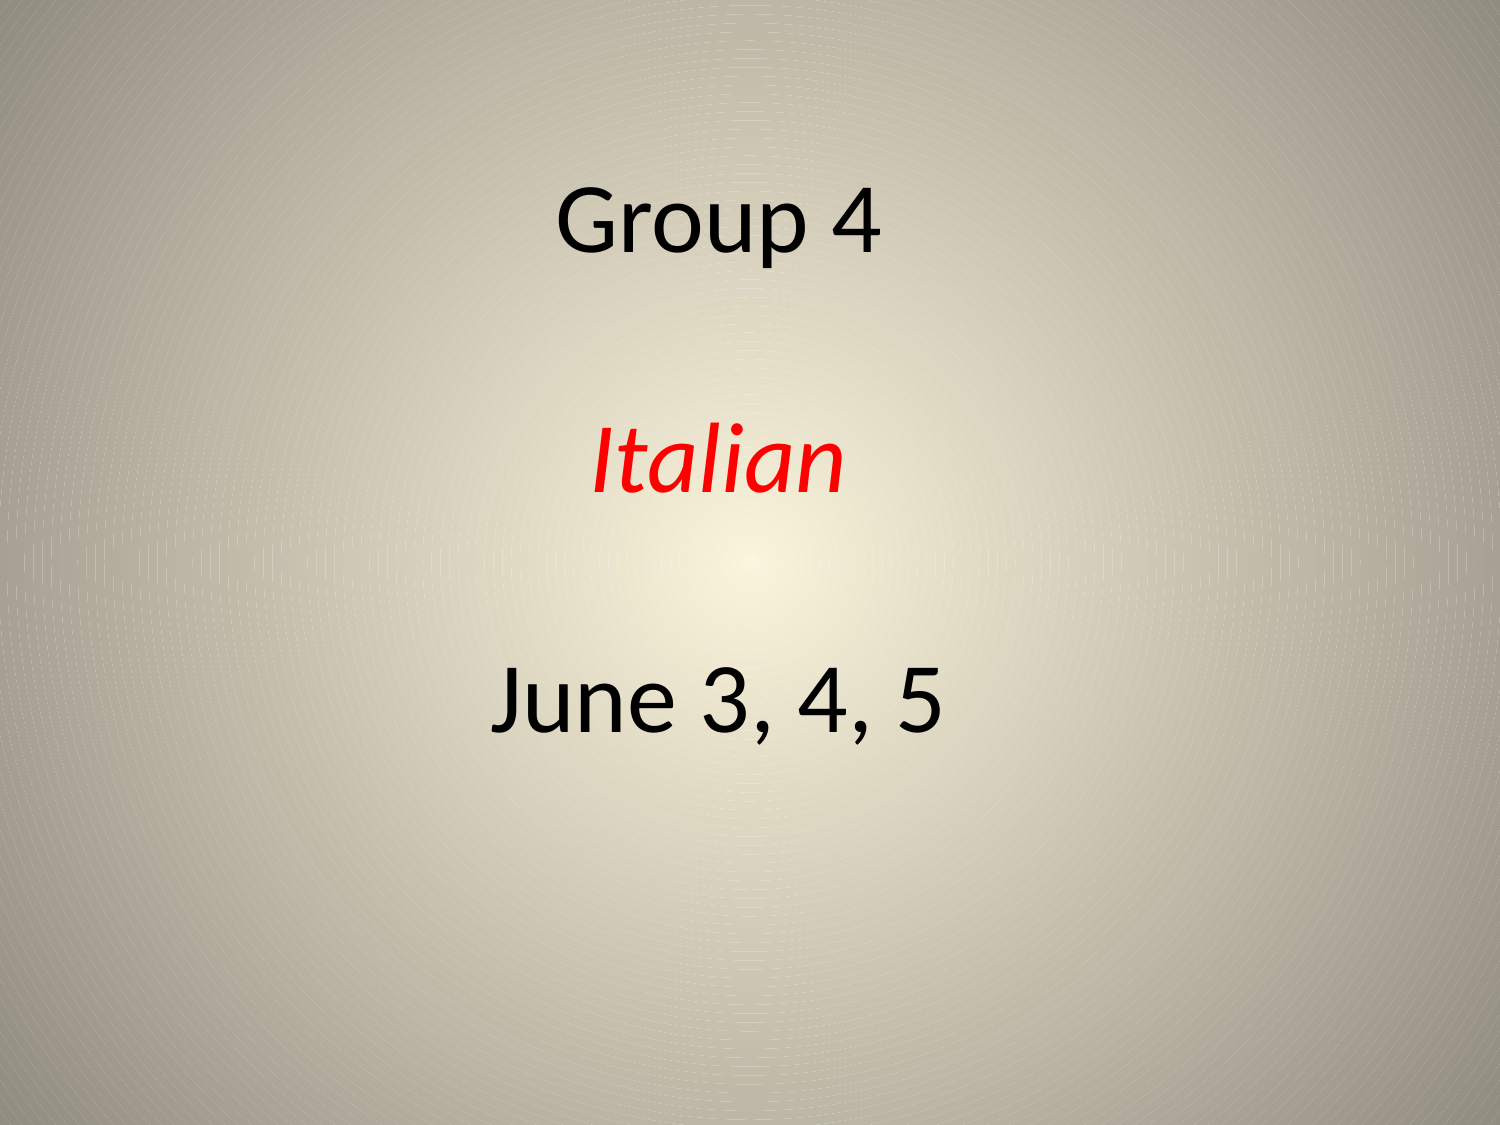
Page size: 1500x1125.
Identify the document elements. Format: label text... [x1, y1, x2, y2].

text_box Group 4 Italian June 3, 4, 5 [0, 0, 1438, 1125]
